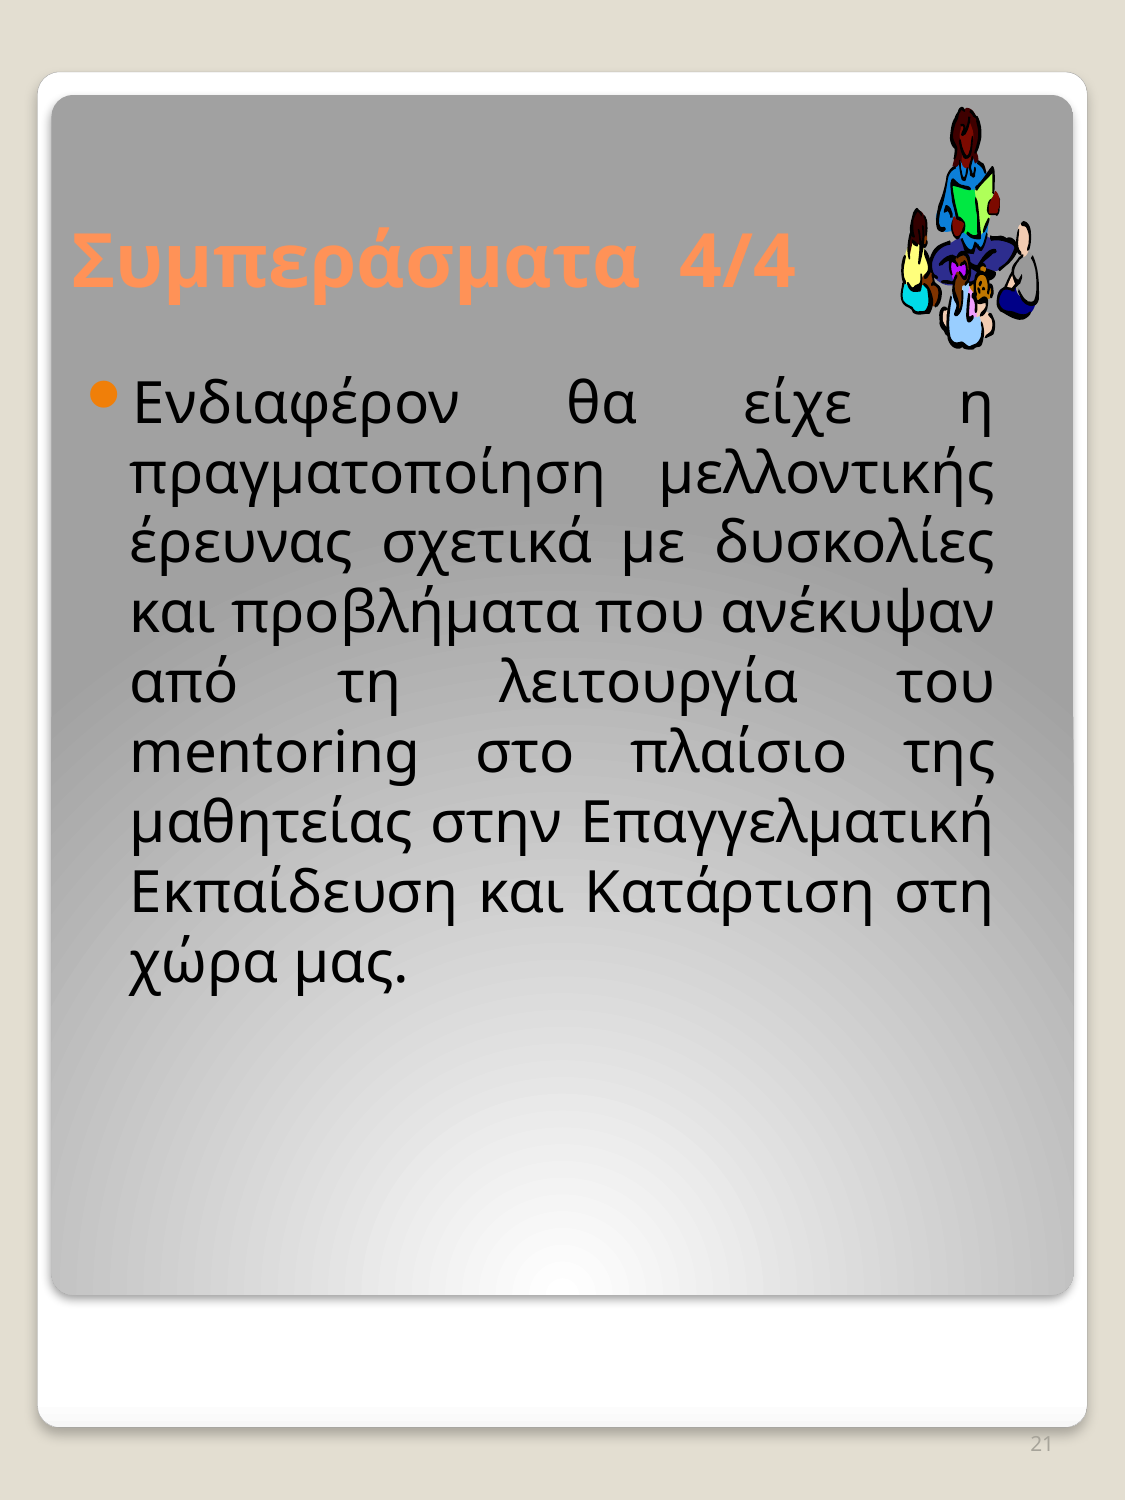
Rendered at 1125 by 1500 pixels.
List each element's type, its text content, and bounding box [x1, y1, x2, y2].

title Συμπεράσματα 4/4 [56, 60, 1069, 310]
footer [384, 1366, 741, 1467]
list Ενδιαφέρον θα είχε η πραγματοποίηση μελλοντικής έρευνας σχετικά με δυσκολίες και προβλήματα που ανέκυψαν από τη λειτουργία του mentoring στο πλαίσιο της μαθητείας στην Επαγγελματική Εκπαίδευση και Κατάρτιση στη χώρα μας. [56, 350, 1010, 1334]
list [899, 105, 1040, 351]
slide_number 21 [806, 1366, 1069, 1467]
